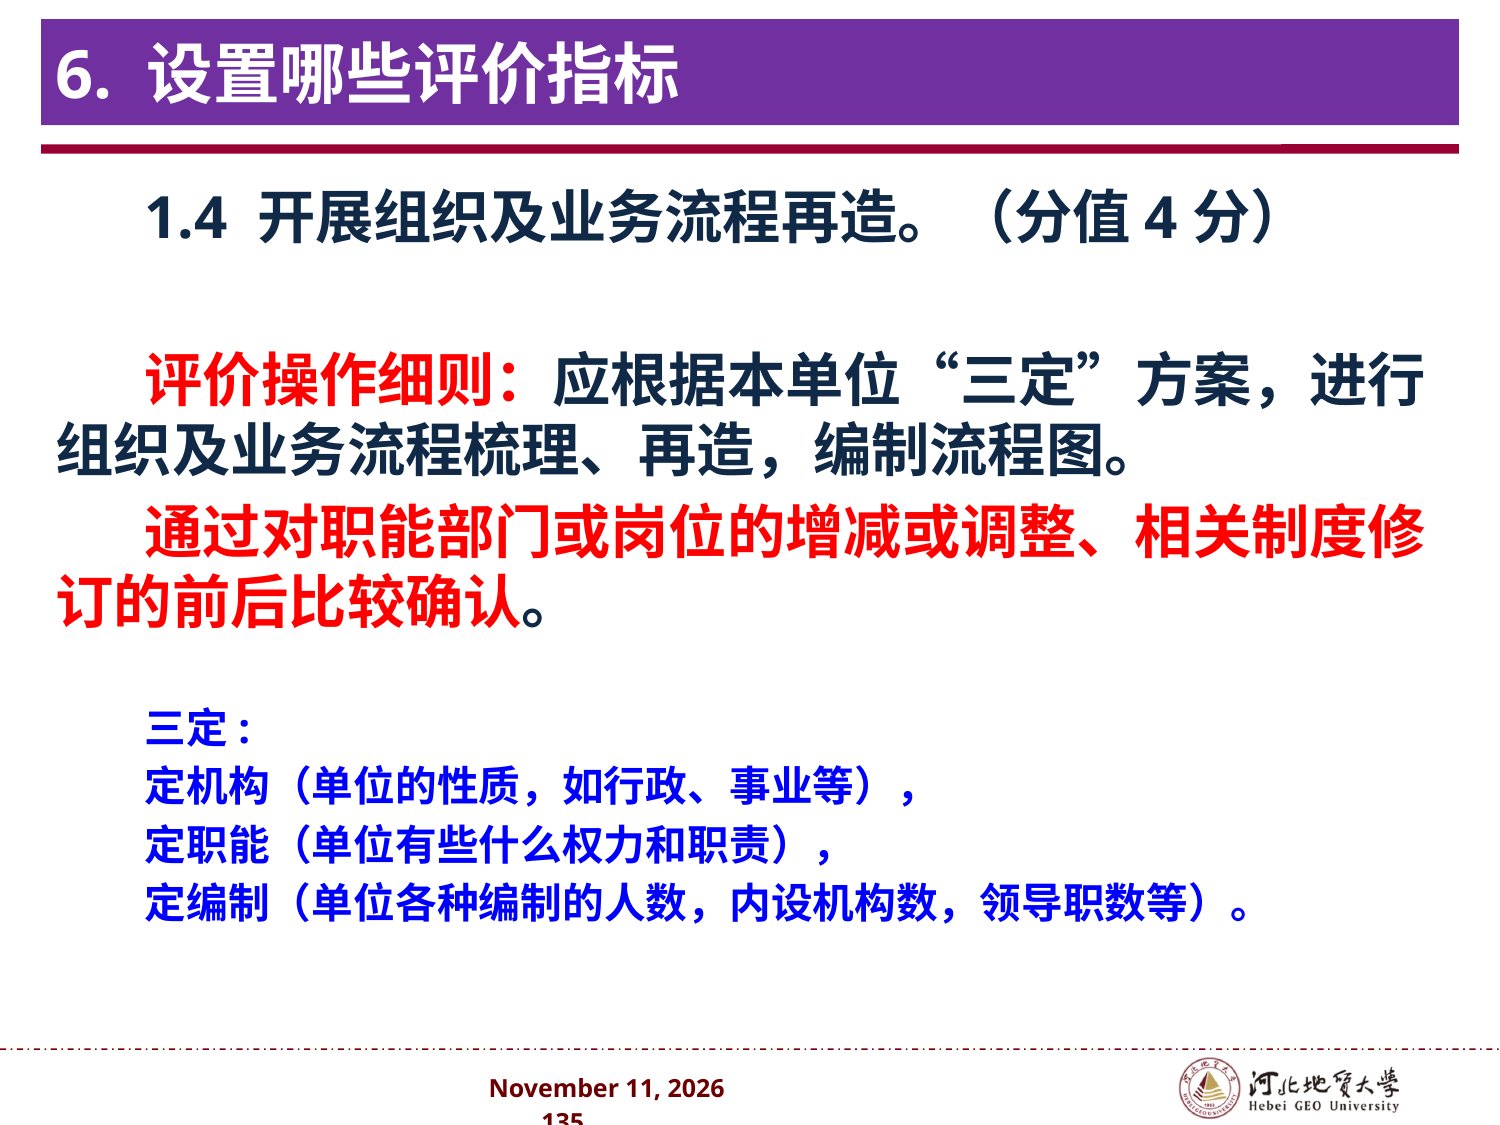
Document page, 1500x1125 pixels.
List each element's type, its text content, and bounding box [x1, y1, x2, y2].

picture [1159, 1049, 1420, 1125]
list 1.4 开展组织及业务流程再造。（分值4分） 评价操作细则：应根据本单位“三定”方案，进行组织及业务流程梳理、再造，编制流程图。 通过对职能部门或岗位的增减或调整、相关制度修订的前后比较确认。 三定: 定机构（单位的性质，如行政、事业等）， 定职能（单位有些什么权力和职责）， 定编制（单位各种编制的人数，内设机构数，领导职数等）。 [40, 172, 1460, 1036]
title 6. 设置哪些评价指标 [40, 18, 1460, 126]
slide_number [473, 1064, 990, 1109]
